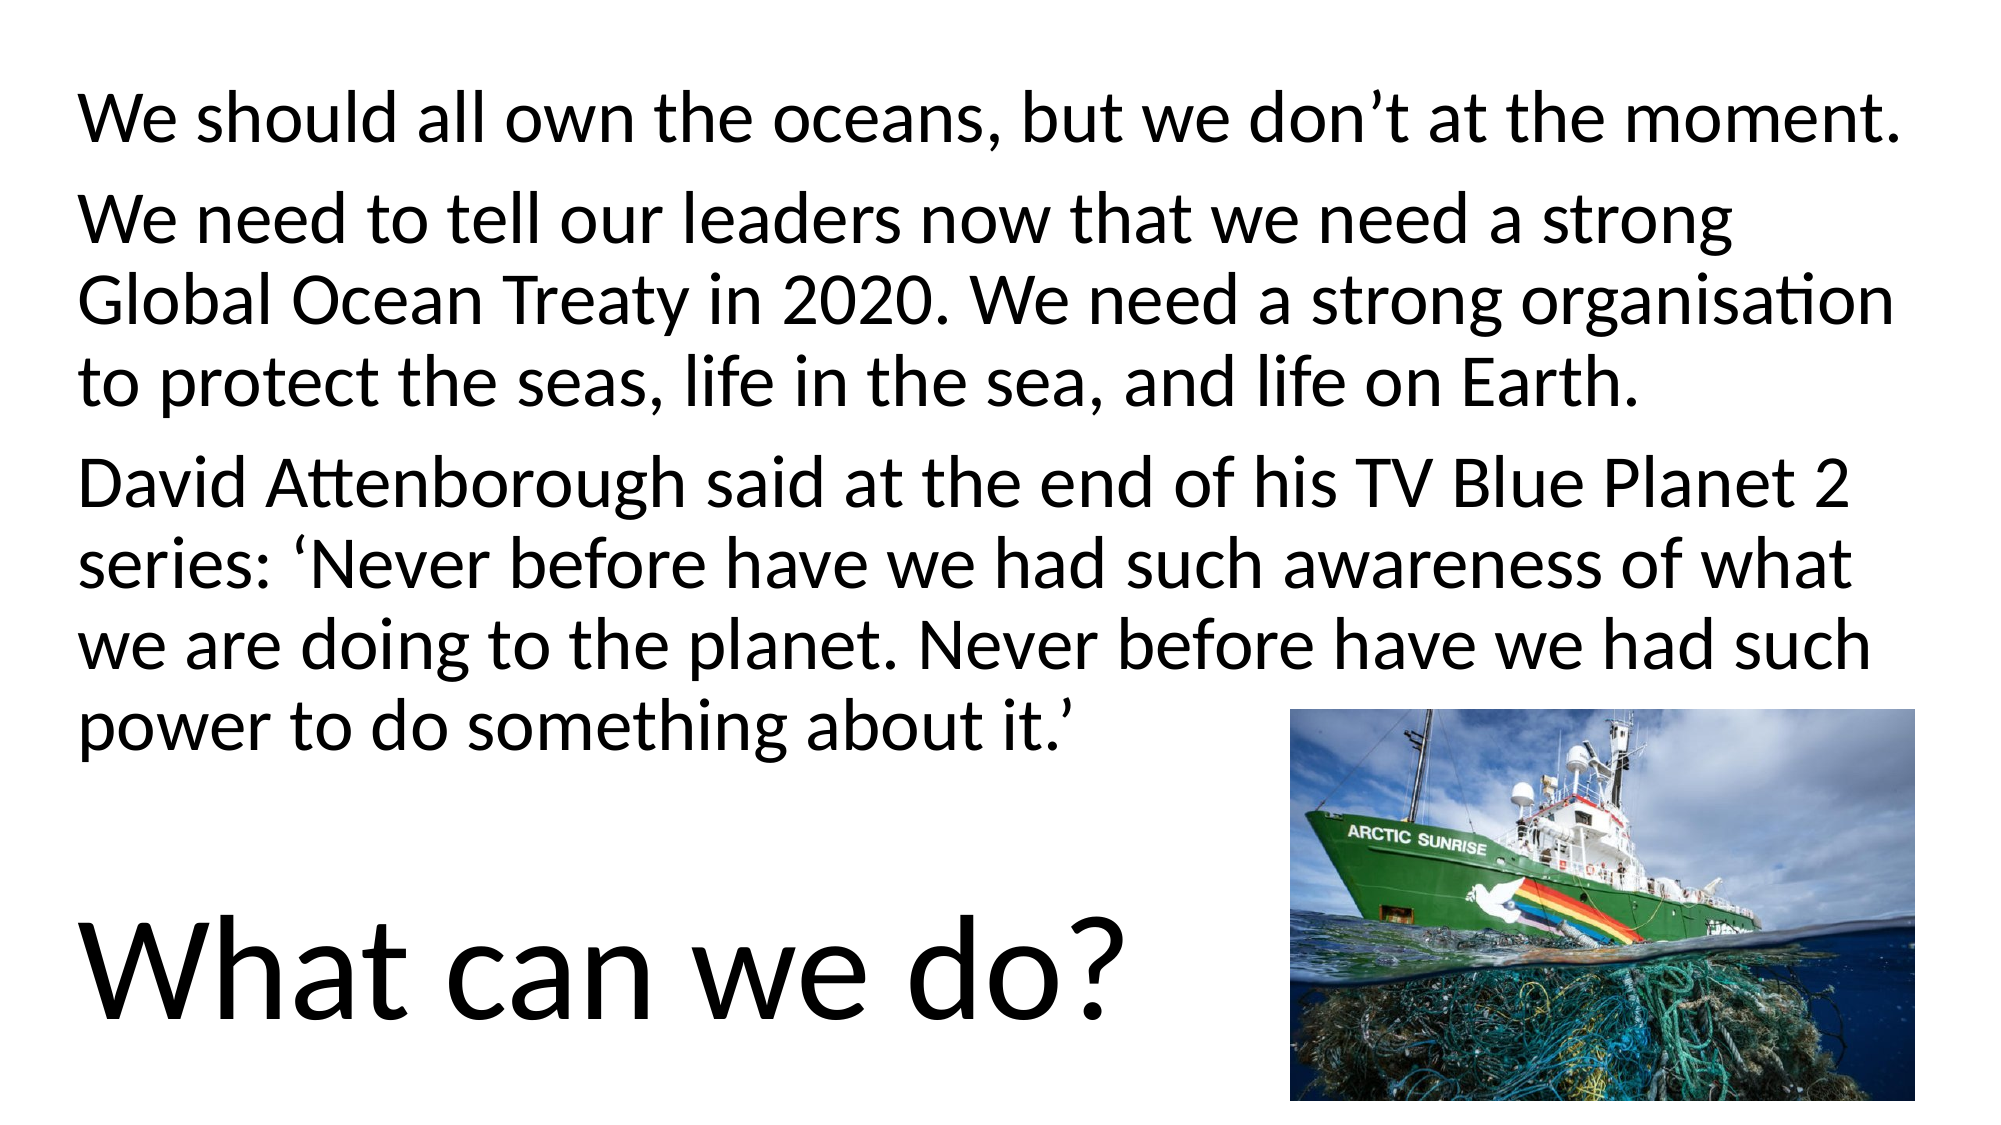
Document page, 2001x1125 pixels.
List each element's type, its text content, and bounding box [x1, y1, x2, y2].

picture [1289, 709, 1915, 1101]
list We should all own the oceans, but we don’t at the moment. We need to tell our leaders now that we need a strong Global Ocean Treaty in 2020. We need a strong organisation to protect the seas, life in the sea, and life on Earth. David Attenborough said at the end of his TV Blue Planet 2 series: ‘Never before have we had such awareness of what we are doing to the planet. Never before have we had such power to do something about it.’ What can we do? [62, 69, 1938, 1080]
